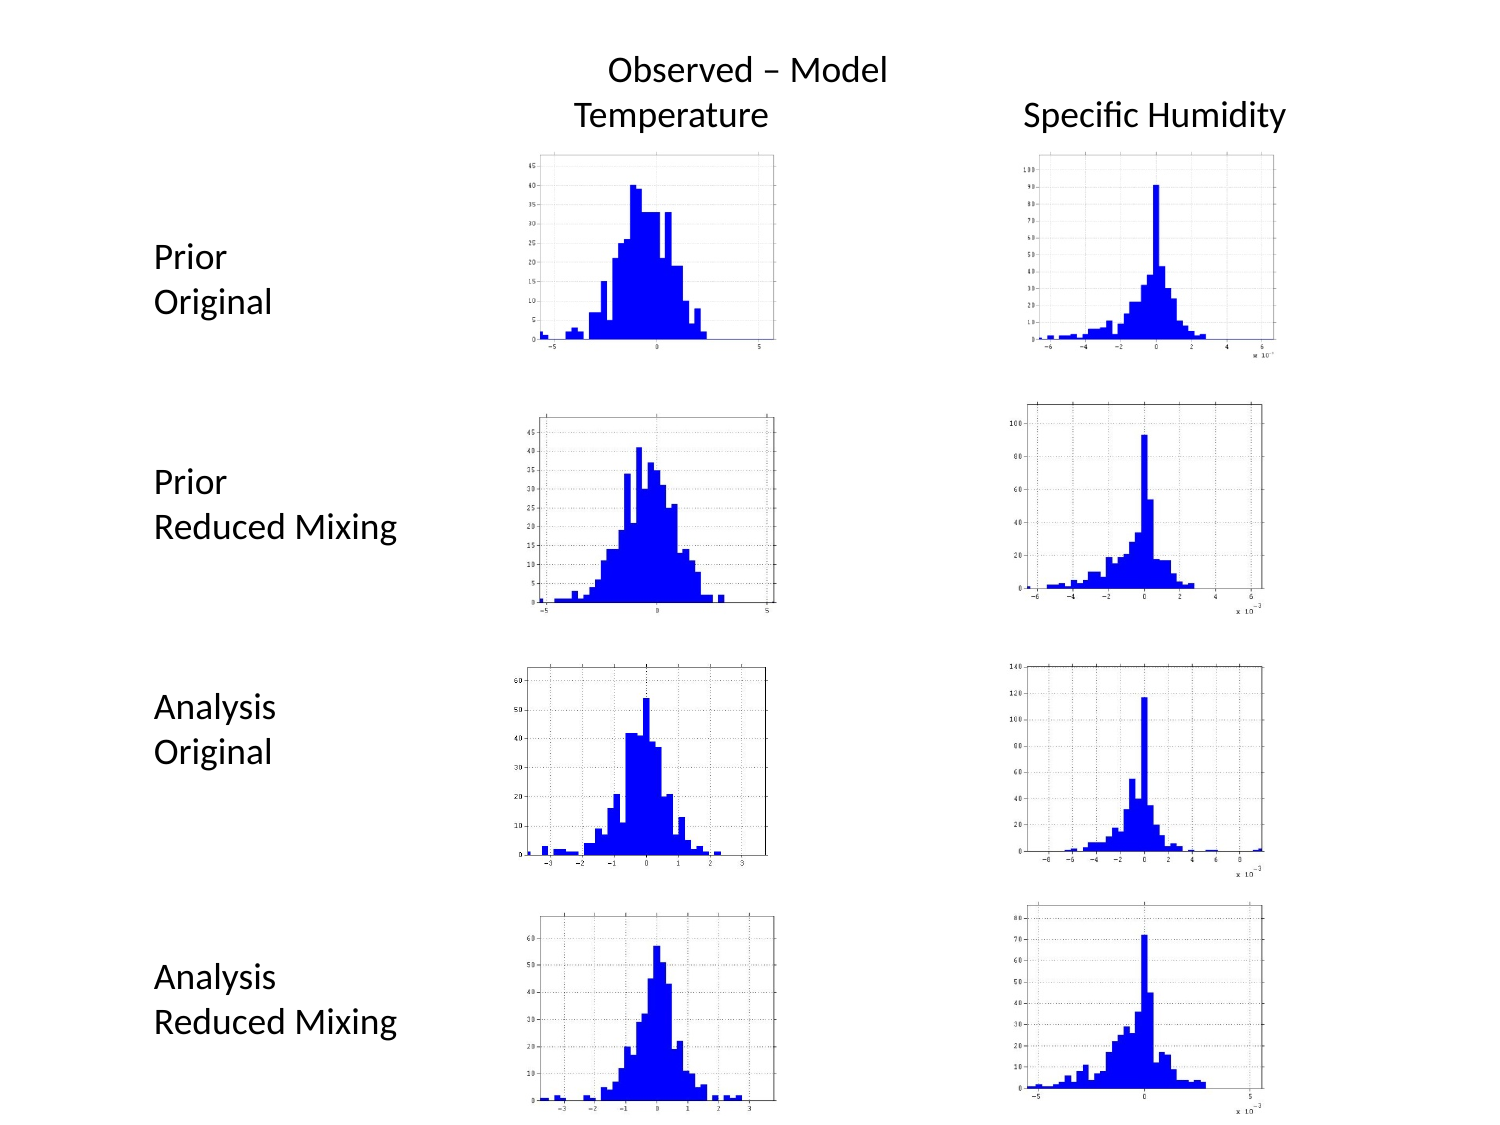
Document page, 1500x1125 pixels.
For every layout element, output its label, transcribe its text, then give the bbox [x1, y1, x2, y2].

picture [487, 649, 794, 880]
picture [999, 137, 1303, 365]
text_box Prior Original Prior Reduced Mixing Analysis Original Analysis Reduced Mixing [139, 224, 413, 1050]
text_box Observed – Model Temperature Specific Humidity [185, 37, 1303, 143]
picture [499, 898, 803, 1125]
picture [987, 649, 1290, 877]
picture [499, 399, 803, 627]
picture [987, 387, 1290, 615]
picture [499, 137, 803, 365]
picture [987, 887, 1290, 1115]
